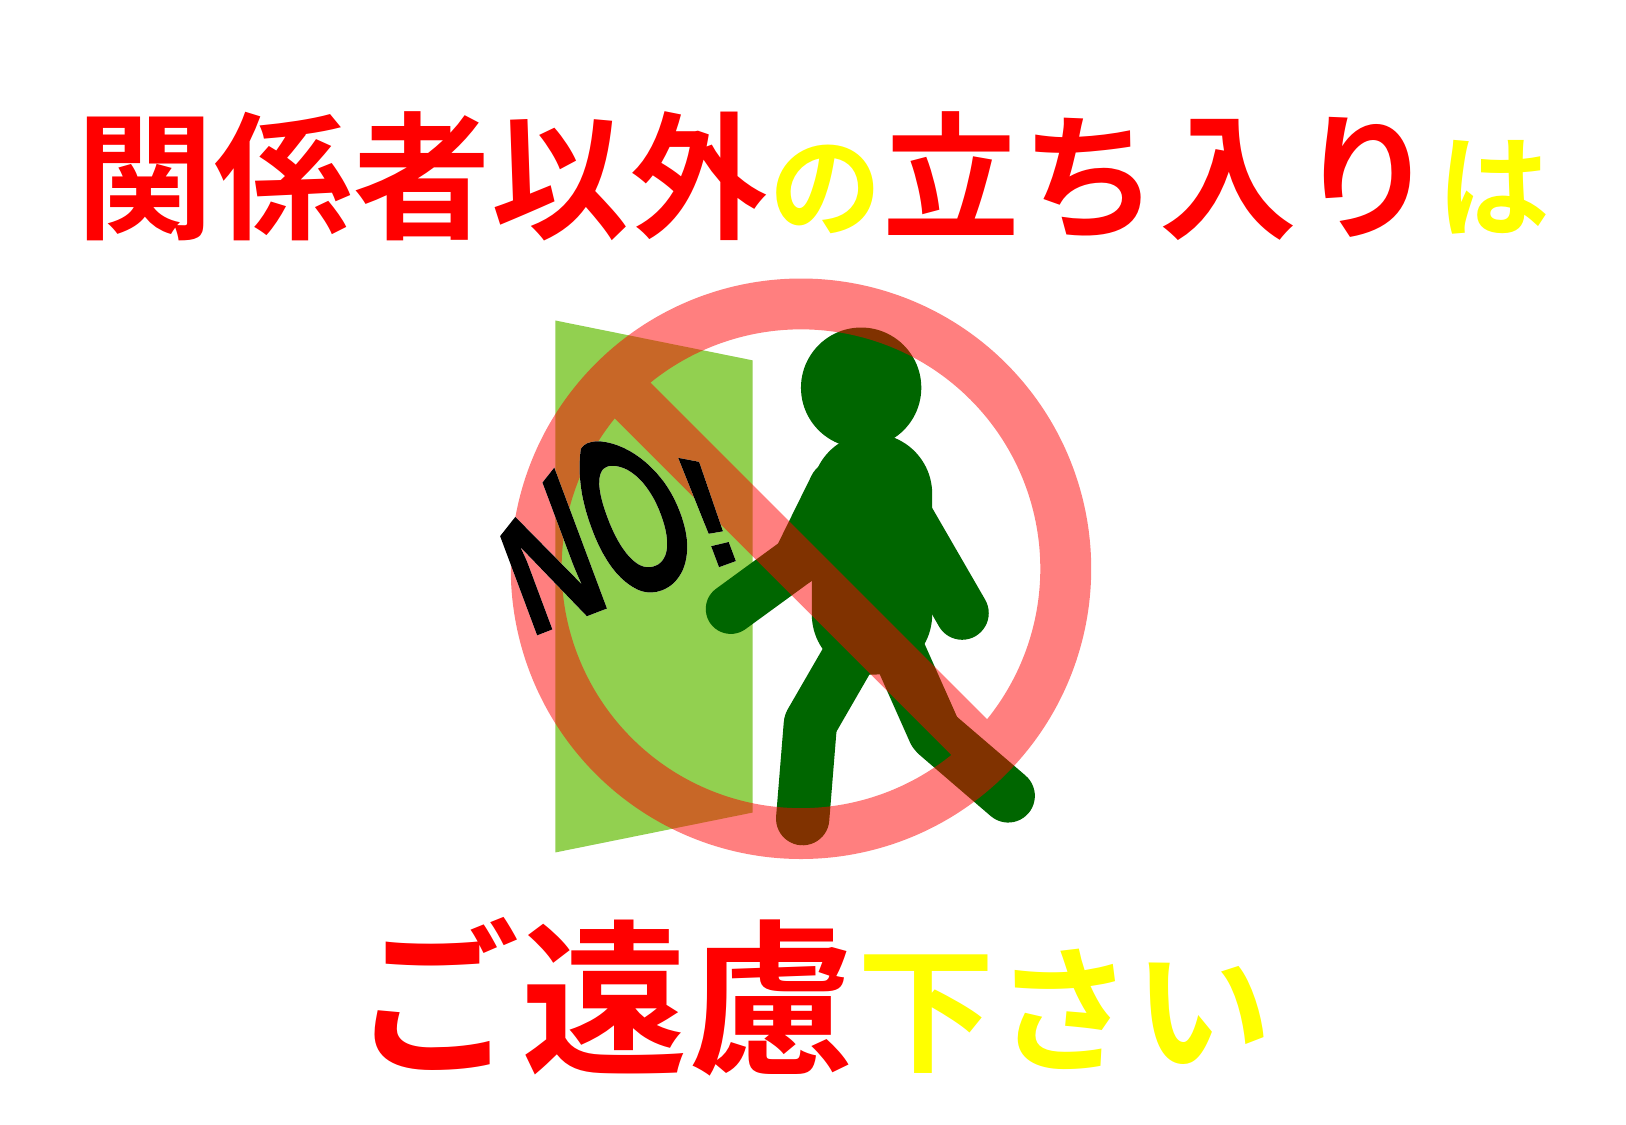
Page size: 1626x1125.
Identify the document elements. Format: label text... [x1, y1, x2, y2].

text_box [500, 278, 1092, 860]
text_box ご遠慮下さい [0, 887, 1625, 1103]
text_box 関係者以外の立ち入りは [0, 83, 1625, 264]
